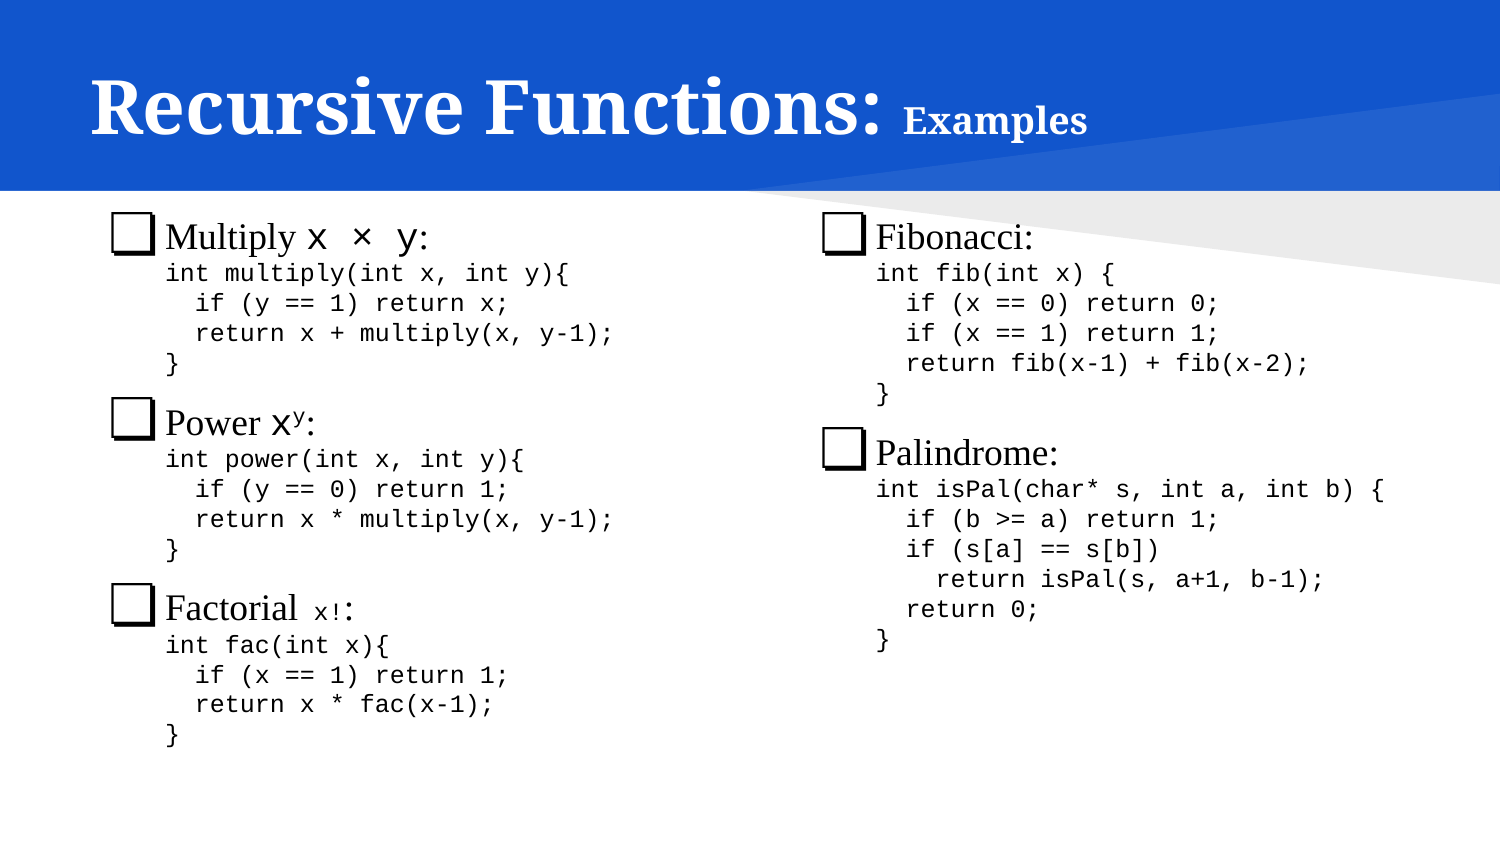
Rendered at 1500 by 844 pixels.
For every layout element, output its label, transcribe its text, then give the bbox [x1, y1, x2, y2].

list Multiply x × y: int multiply(int x, int y){ if (y == 1) return x; return x + multiply(x, y-1); } Power xy: int power(int x, int y){ if (y == 0) return 1; return x * multiply(x, y-1); } Factorial x!: int fac(int x){ if (x == 1) return 1; return x * fac(x-1); } [75, 196, 723, 808]
list Fibonacci: int fib(int x) { if (x == 0) return 0; if (x == 1) return 1; return fib(x-1) + fib(x-2); } Palindrome: int isPal(char* s, int a, int b) { if (b >= a) return 1; if (s[a] == s[b]) return isPal(s, a+1, b-1); return 0; } [785, 196, 1433, 808]
title Recursive Functions: Examples [75, 33, 1425, 175]
